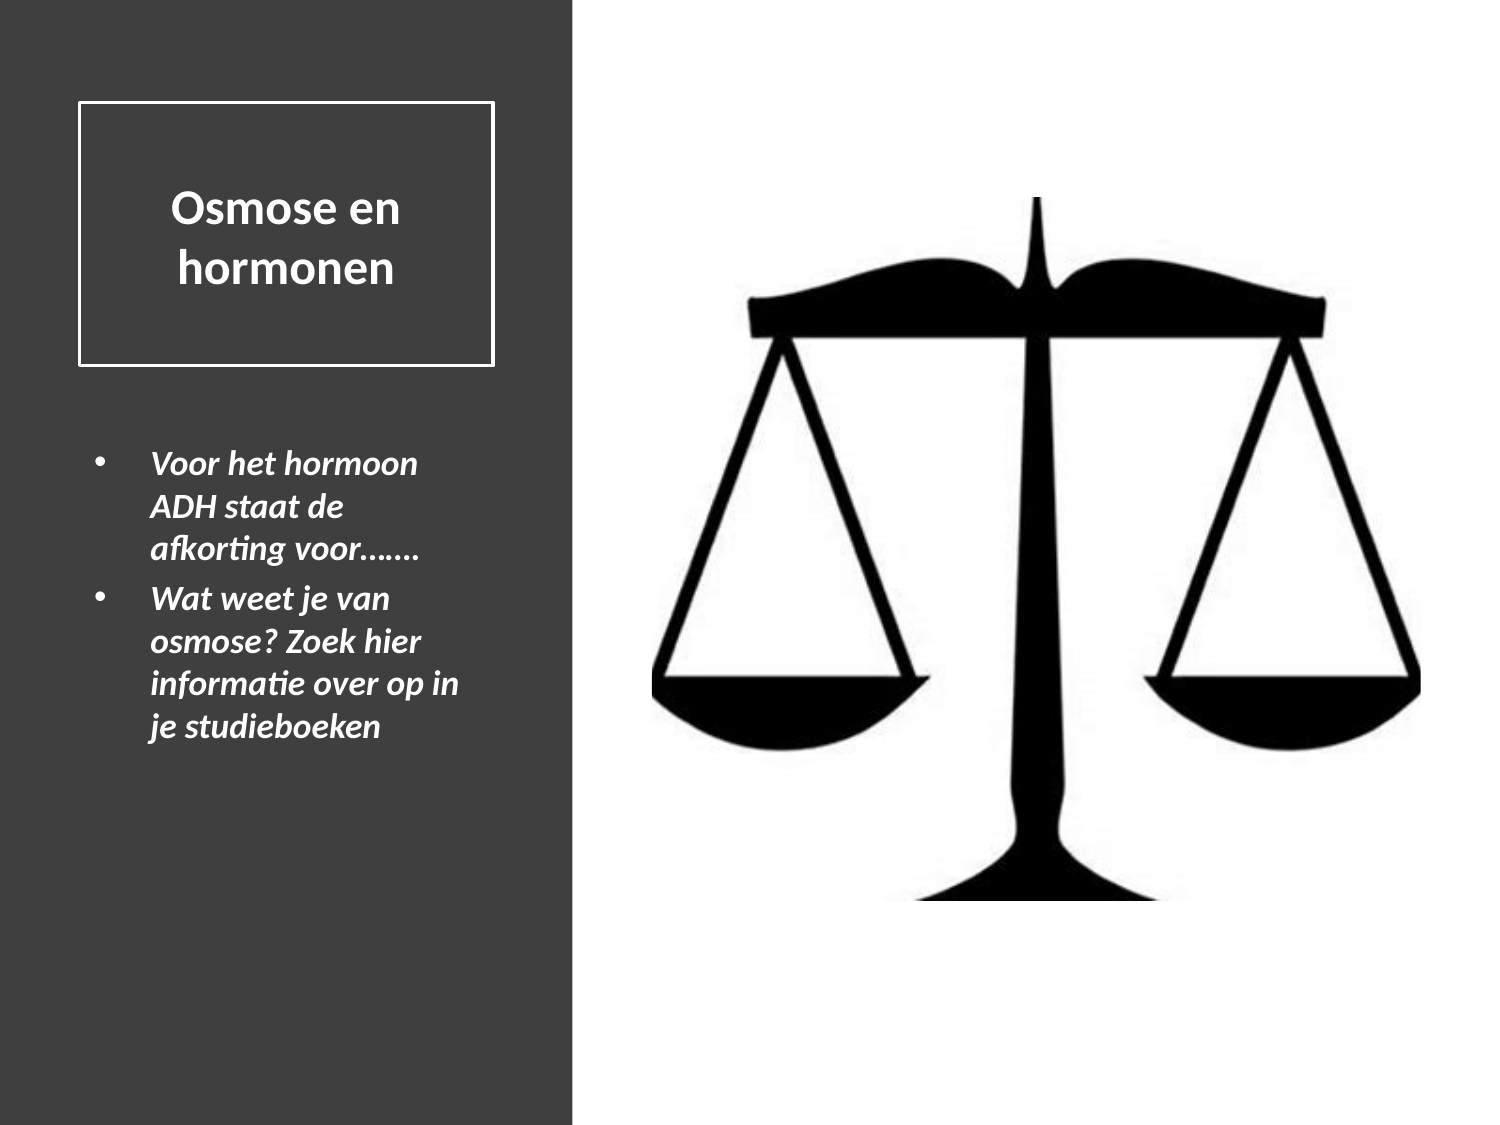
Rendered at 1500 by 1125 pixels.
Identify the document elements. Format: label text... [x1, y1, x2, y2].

picture [651, 197, 1421, 901]
list Voor het hormoon ADH staat de afkorting voor……. Wat weet je van osmose? Zoek hier informatie over op in je studieboeken [79, 432, 493, 994]
title Osmose en hormonen [79, 102, 493, 366]
text_box [0, 0, 573, 1125]
